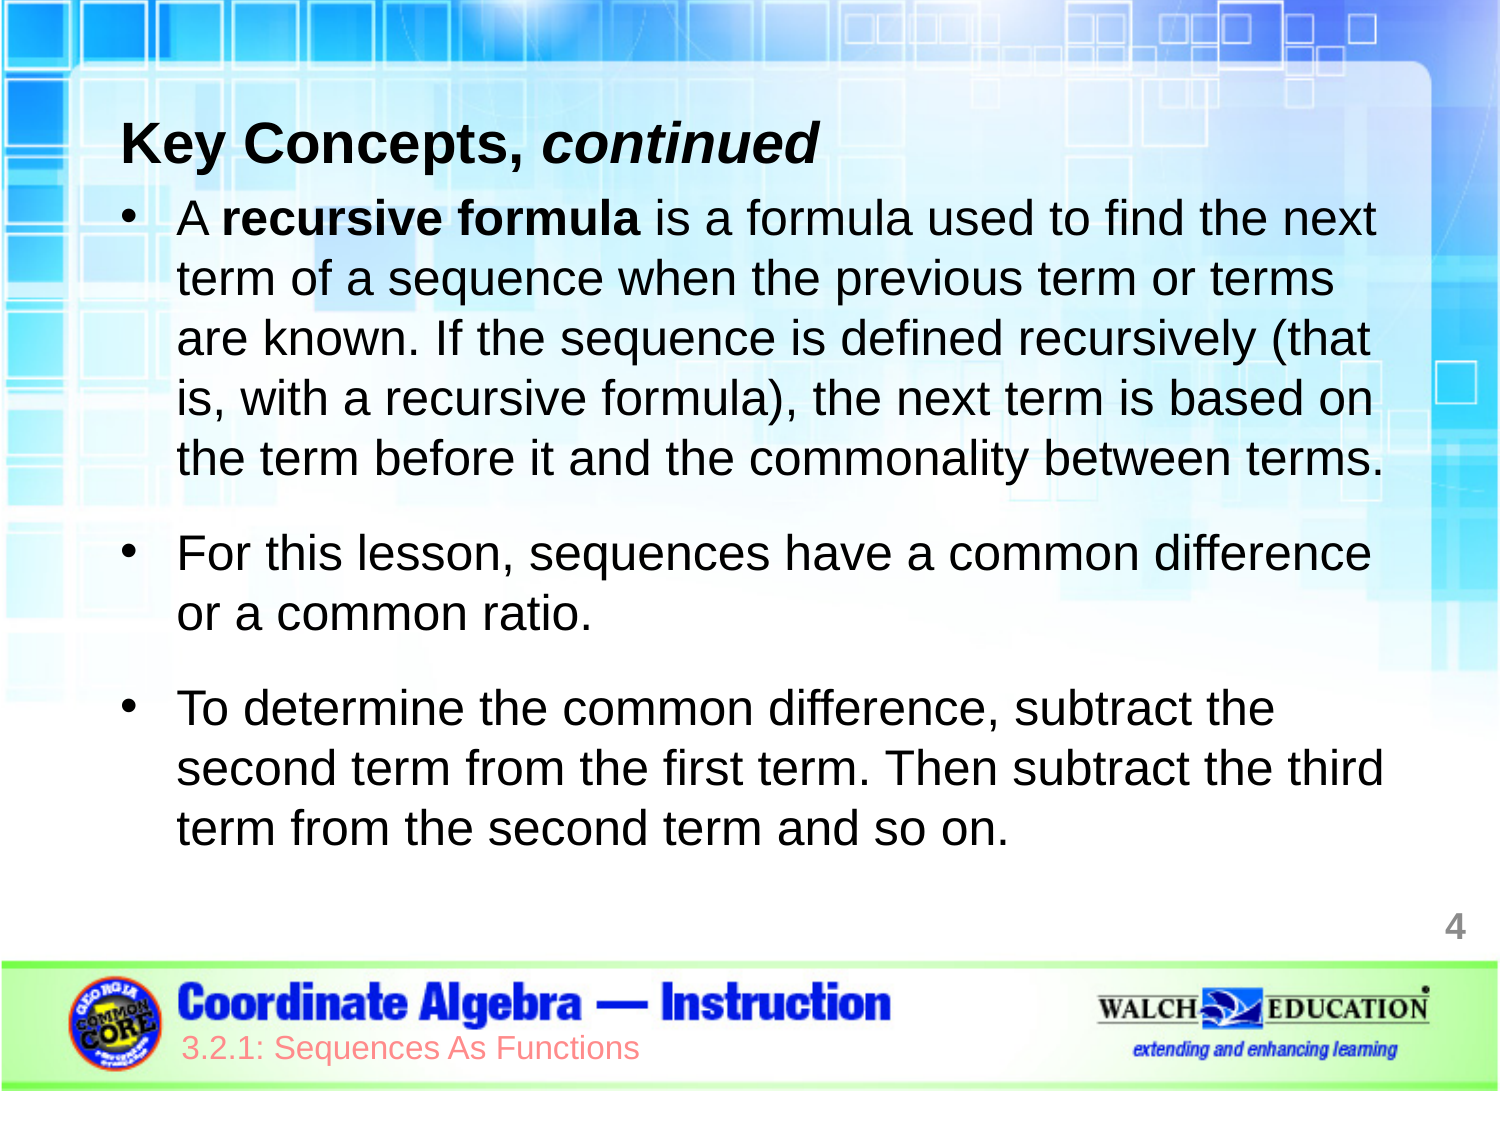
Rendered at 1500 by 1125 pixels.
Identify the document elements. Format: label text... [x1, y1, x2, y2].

slide_number 4 [1361, 901, 1481, 949]
footer 3.2.1: Sequences As Functions [166, 1024, 1080, 1069]
picture [1, 0, 1500, 1091]
subtitle Key Concepts, continued A recursive formula is a formula used to find the next term of a sequence when the previous term or terms are known. If the sequence is defined recursively (that is, with a recursive formula), the next term is based on the term before it and the commonality between terms. For this lesson, sequences have a common difference or a common ratio. To determine the common difference, subtract the second term from the first term. Then subtract the third term from the second term and so on. [105, 97, 1413, 918]
